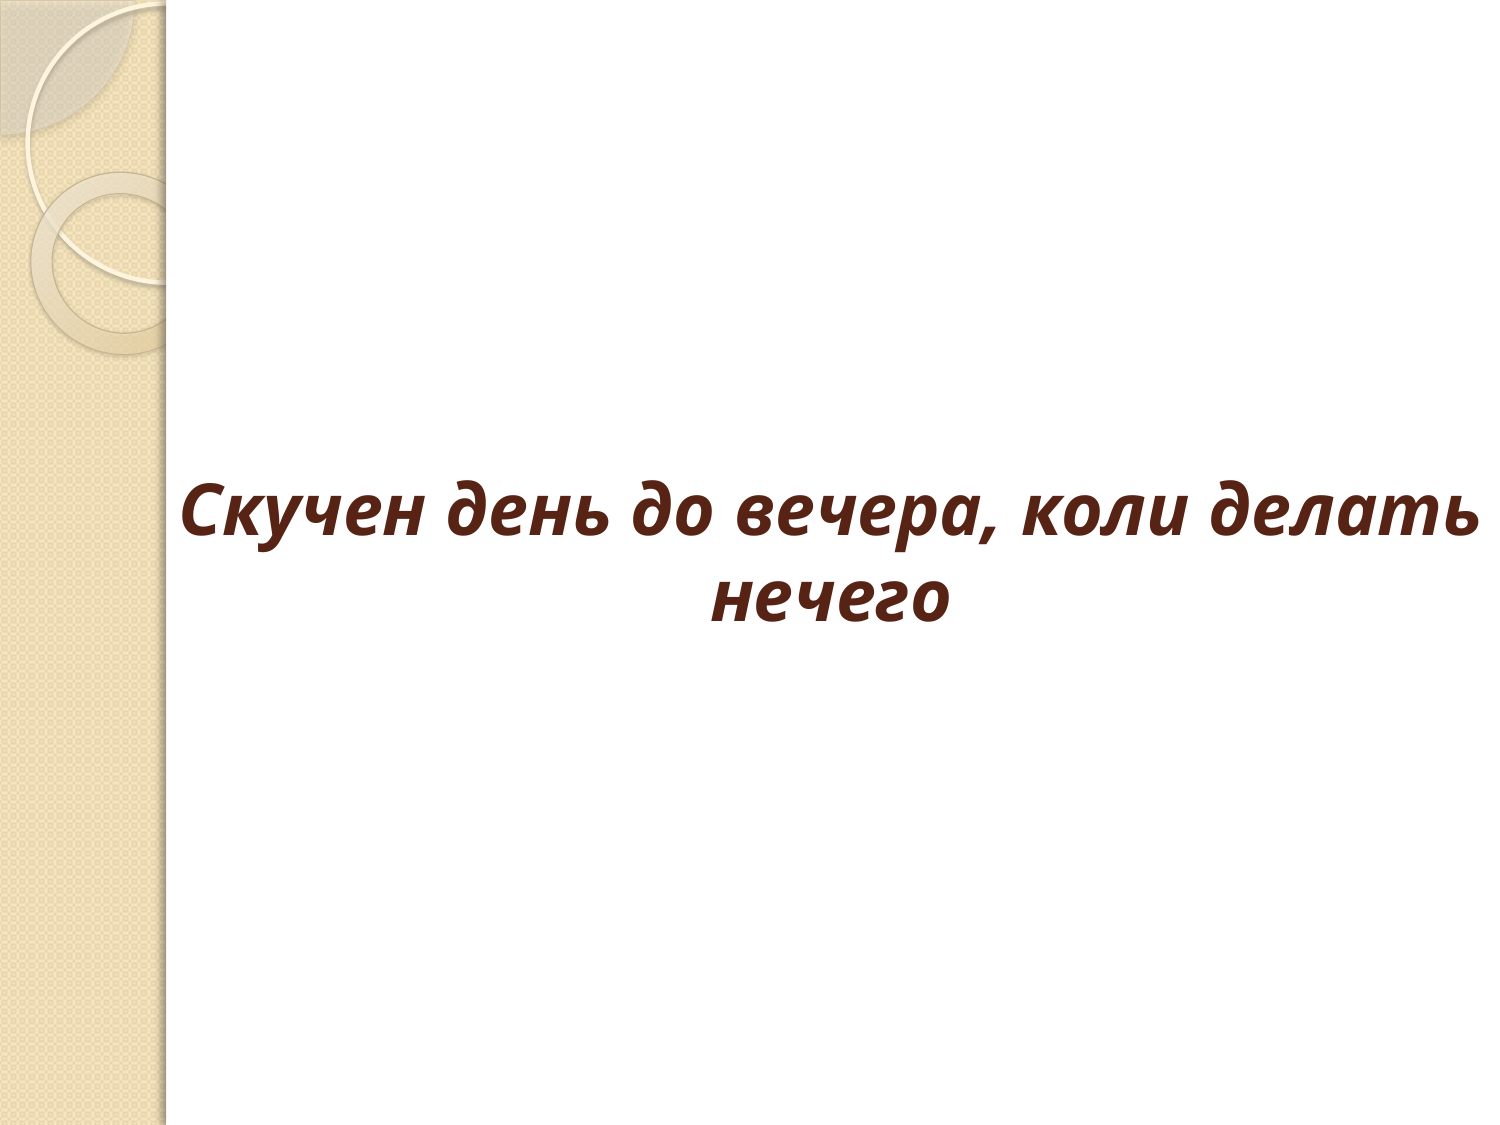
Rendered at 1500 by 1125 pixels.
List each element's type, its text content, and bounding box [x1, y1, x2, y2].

title Скучен день до вечера, коли делать нечего [155, 456, 1500, 644]
